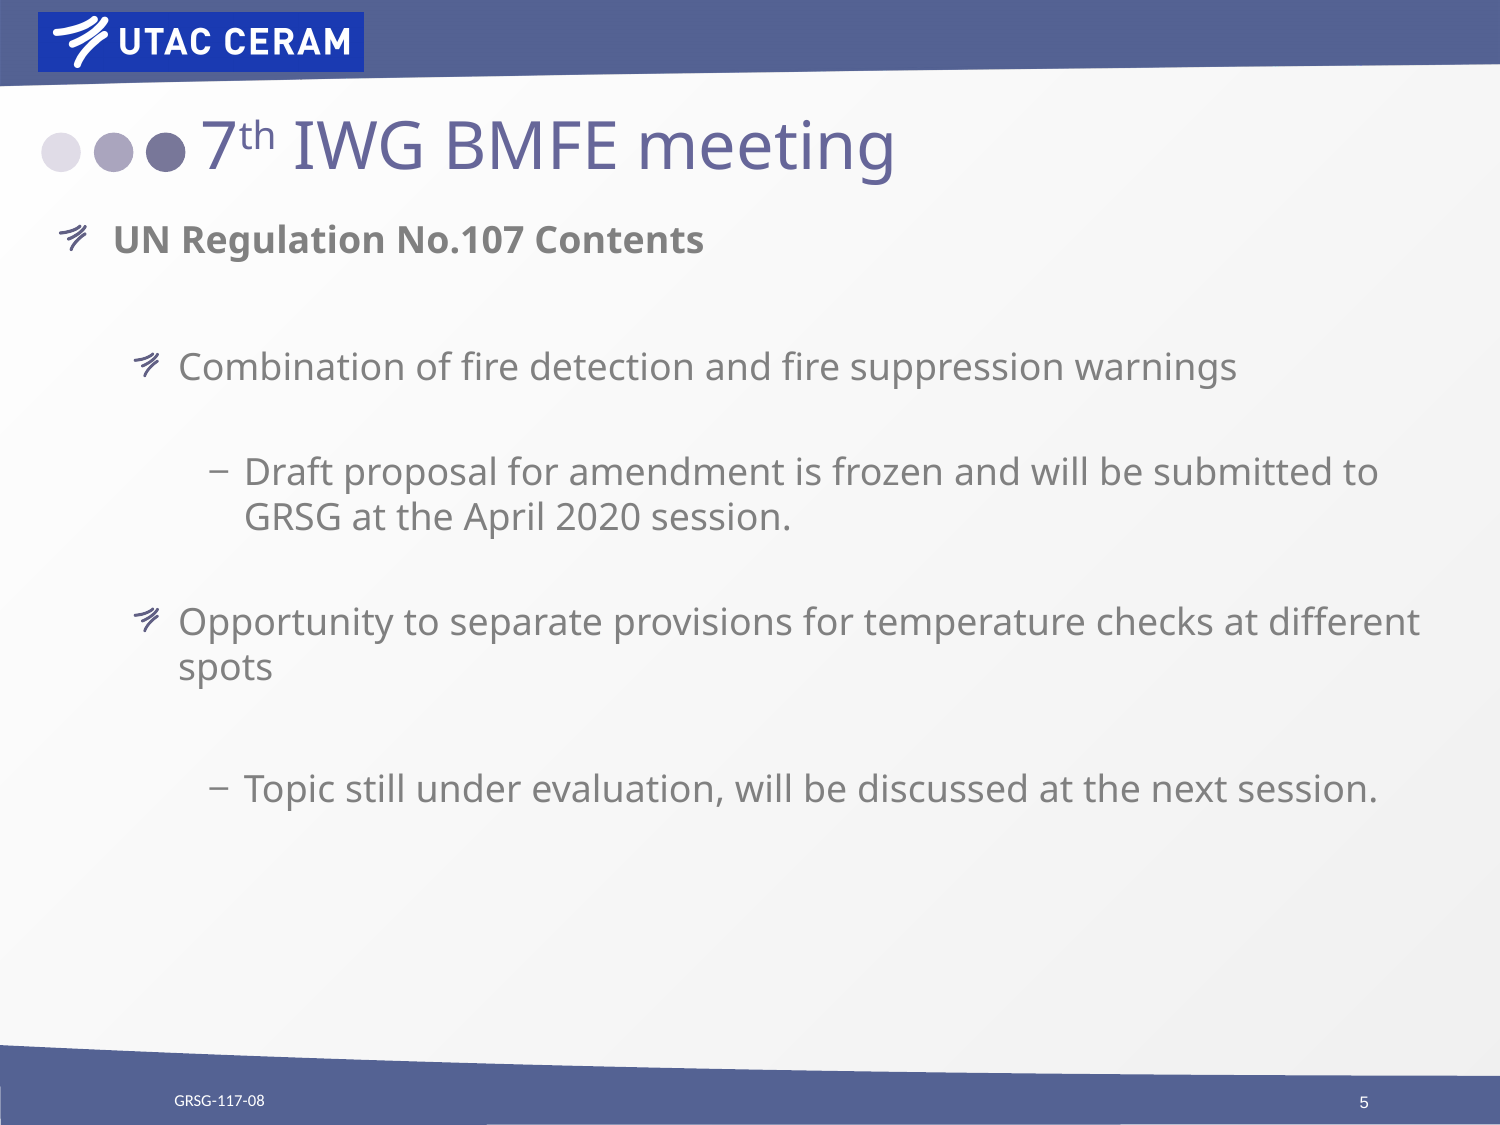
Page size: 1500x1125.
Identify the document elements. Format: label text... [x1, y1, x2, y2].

picture [131, 606, 161, 634]
title 7th IWG BMFE meeting [185, 90, 1446, 197]
footer GRSG-117-08 [159, 1069, 999, 1125]
picture [131, 351, 161, 379]
picture [56, 223, 89, 253]
picture [0, 0, 1500, 87]
list UN Regulation No.107 Contents Combination of fire detection and fire suppression warnings Draft proposal for amendment is frozen and will be submitted to GRSG at the April 2020 session. Opportunity to separate provisions for temperature checks at different spots Topic still under evaluation, will be discussed at the next session. [41, 208, 1483, 1035]
